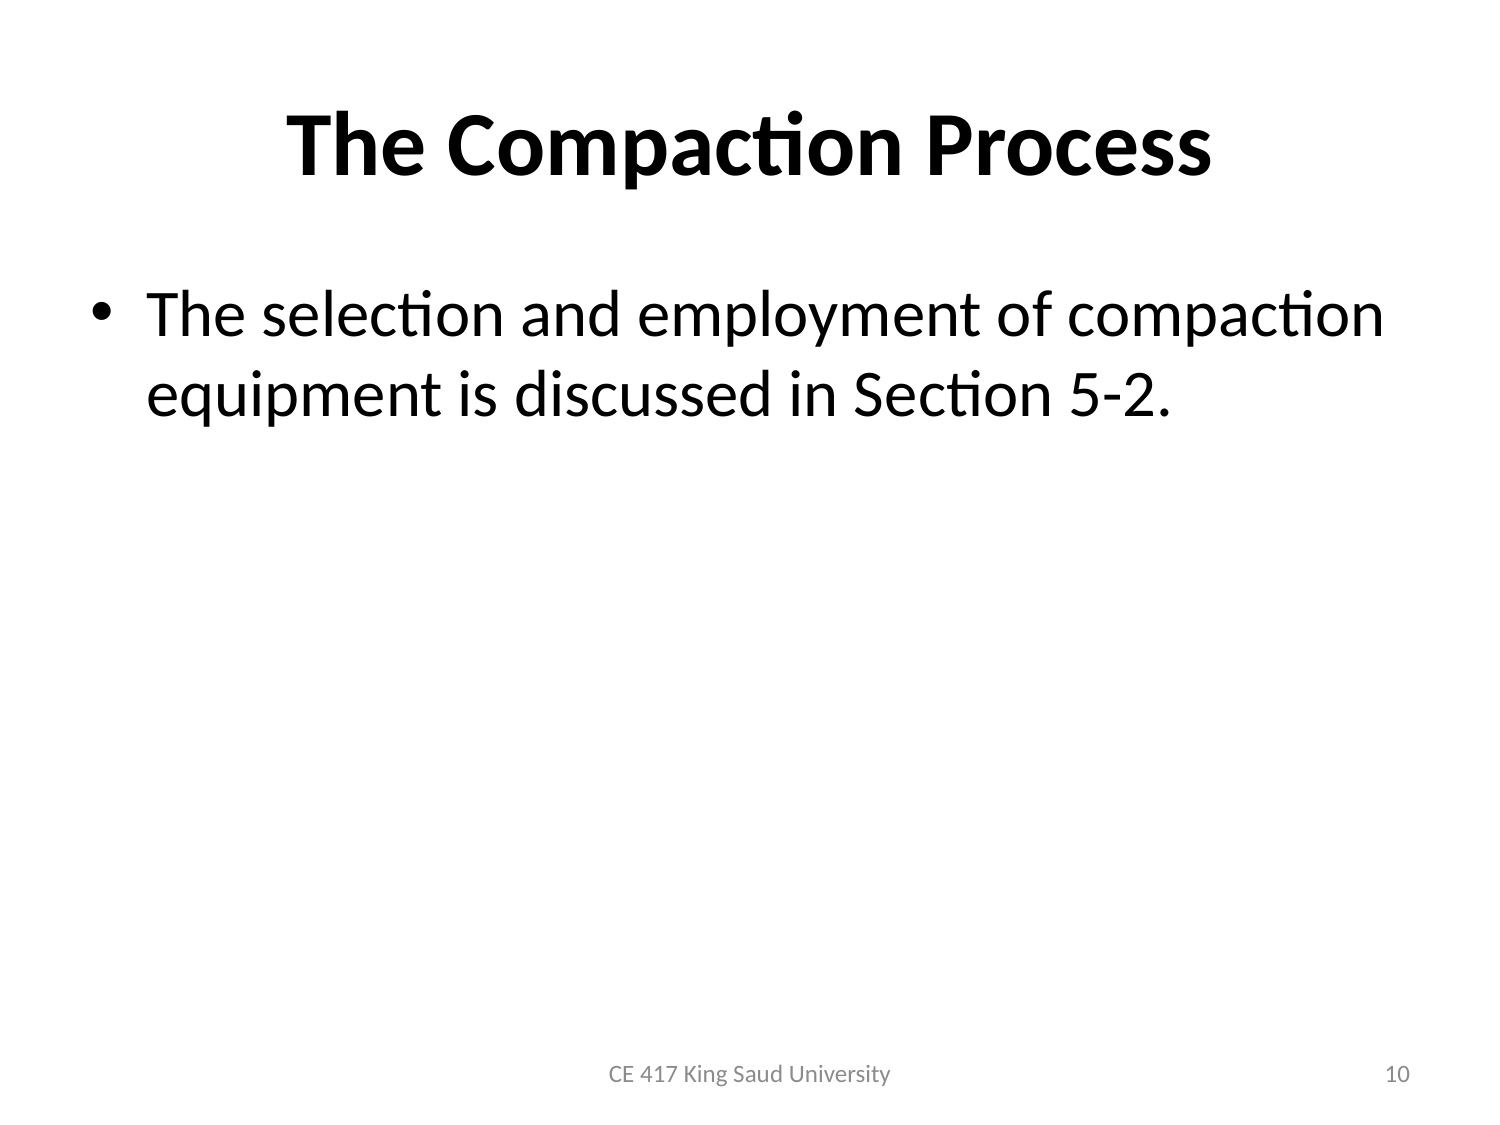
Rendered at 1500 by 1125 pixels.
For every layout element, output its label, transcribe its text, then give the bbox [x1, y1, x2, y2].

slide_number 10 [1074, 1042, 1425, 1103]
list The selection and employment of compaction equipment is discussed in Section 5-2. [75, 262, 1425, 1005]
footer CE 417 King Saud University [512, 1042, 988, 1103]
title The Compaction Process [75, 45, 1425, 233]
